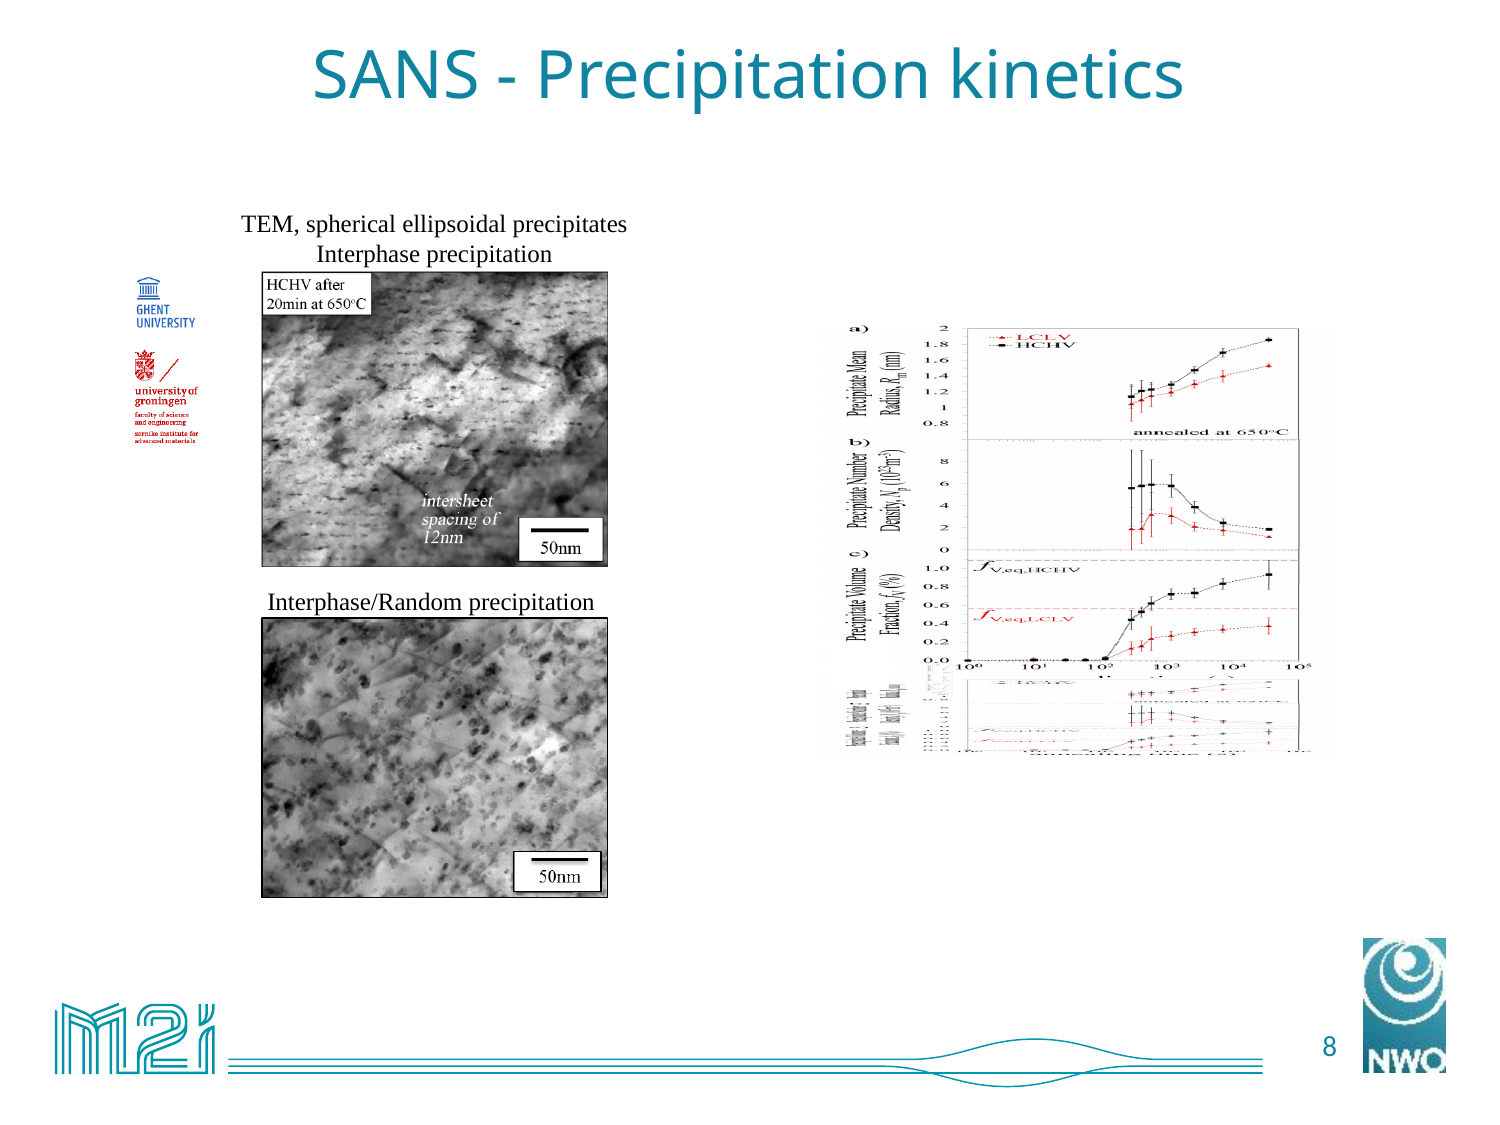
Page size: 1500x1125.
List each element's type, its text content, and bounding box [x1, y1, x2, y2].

picture [261, 271, 608, 567]
picture [133, 350, 198, 443]
text_box Interphase/Random precipitation [252, 578, 617, 624]
picture [261, 617, 608, 900]
text_box TEM, spherical ellipsoidal precipitates Interphase precipitation [226, 200, 643, 276]
slide_number 8 [1272, 1015, 1344, 1075]
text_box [817, 321, 1336, 756]
text_box SANS - Precipitation kinetics [0, 21, 1500, 113]
picture [1363, 938, 1446, 1073]
picture [131, 271, 198, 331]
